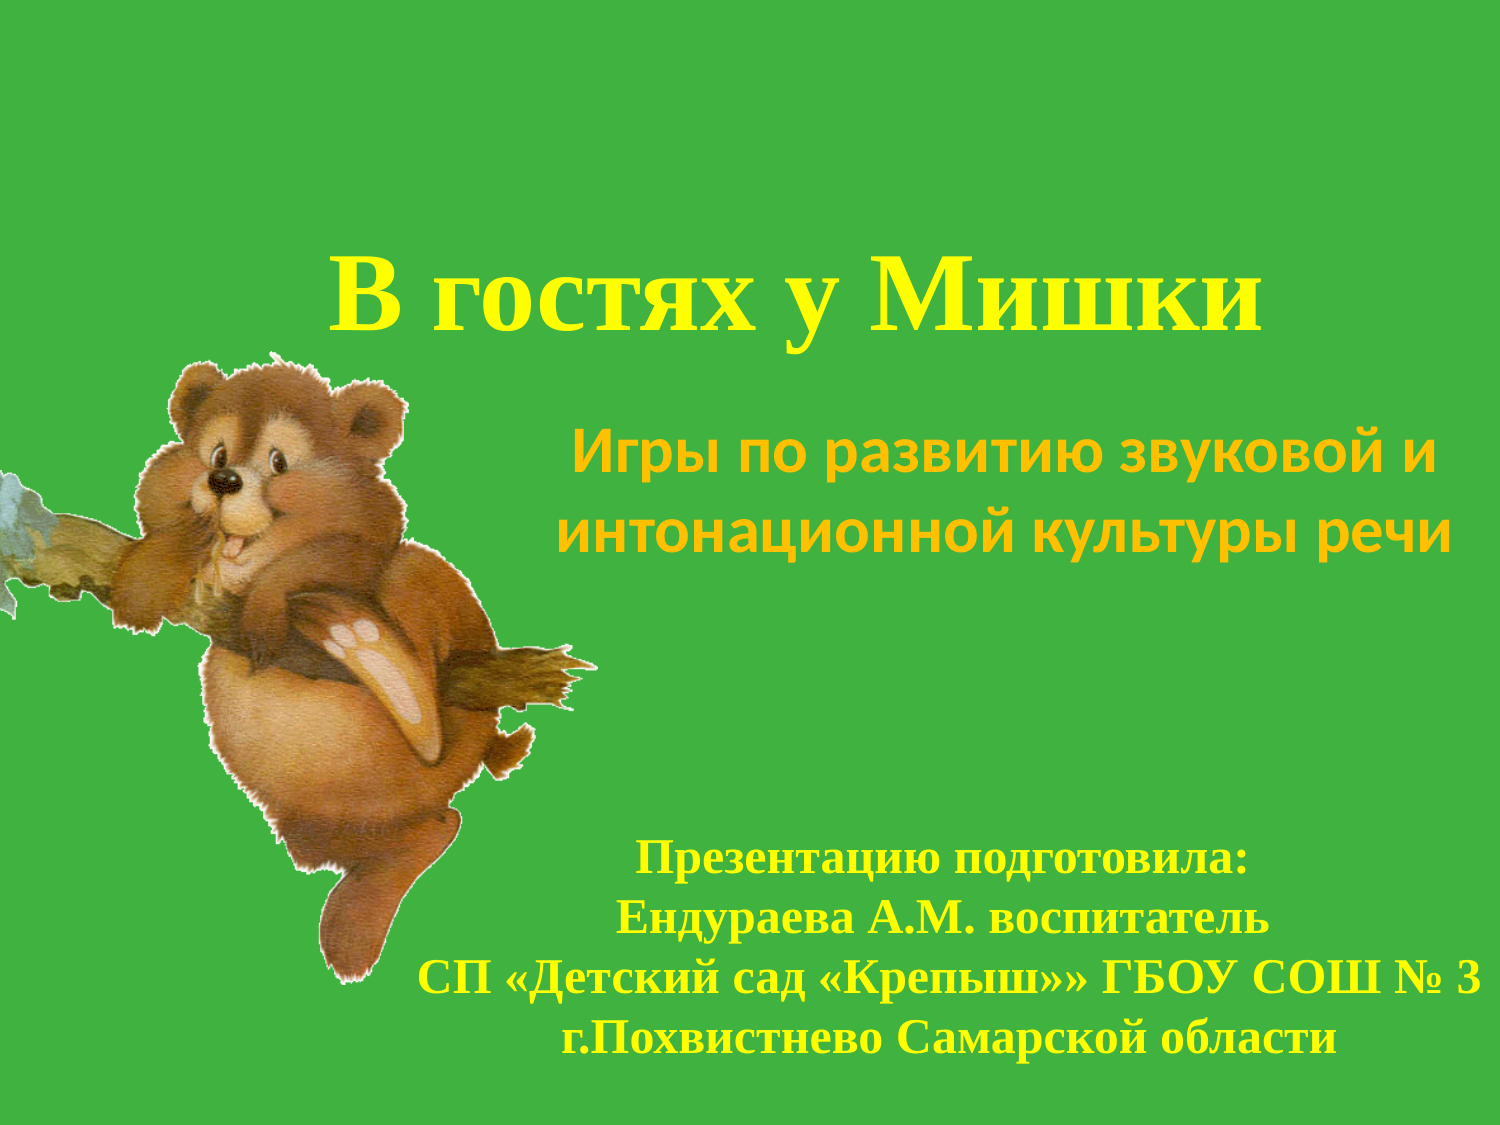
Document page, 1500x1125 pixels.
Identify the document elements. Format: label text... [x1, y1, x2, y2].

text_box В гостях у Мишки [222, 210, 1372, 361]
title Презентацию подготовила: Ендураева А.М. воспитатель СП «Детский сад «Крепыш»» ГБОУ СОШ № 3 г.Похвистнево Самарской области [398, 796, 1500, 1090]
picture [0, 351, 598, 985]
subtitle Игры по развитию звуковой и интонационной культуры речи [603, 398, 1500, 686]
